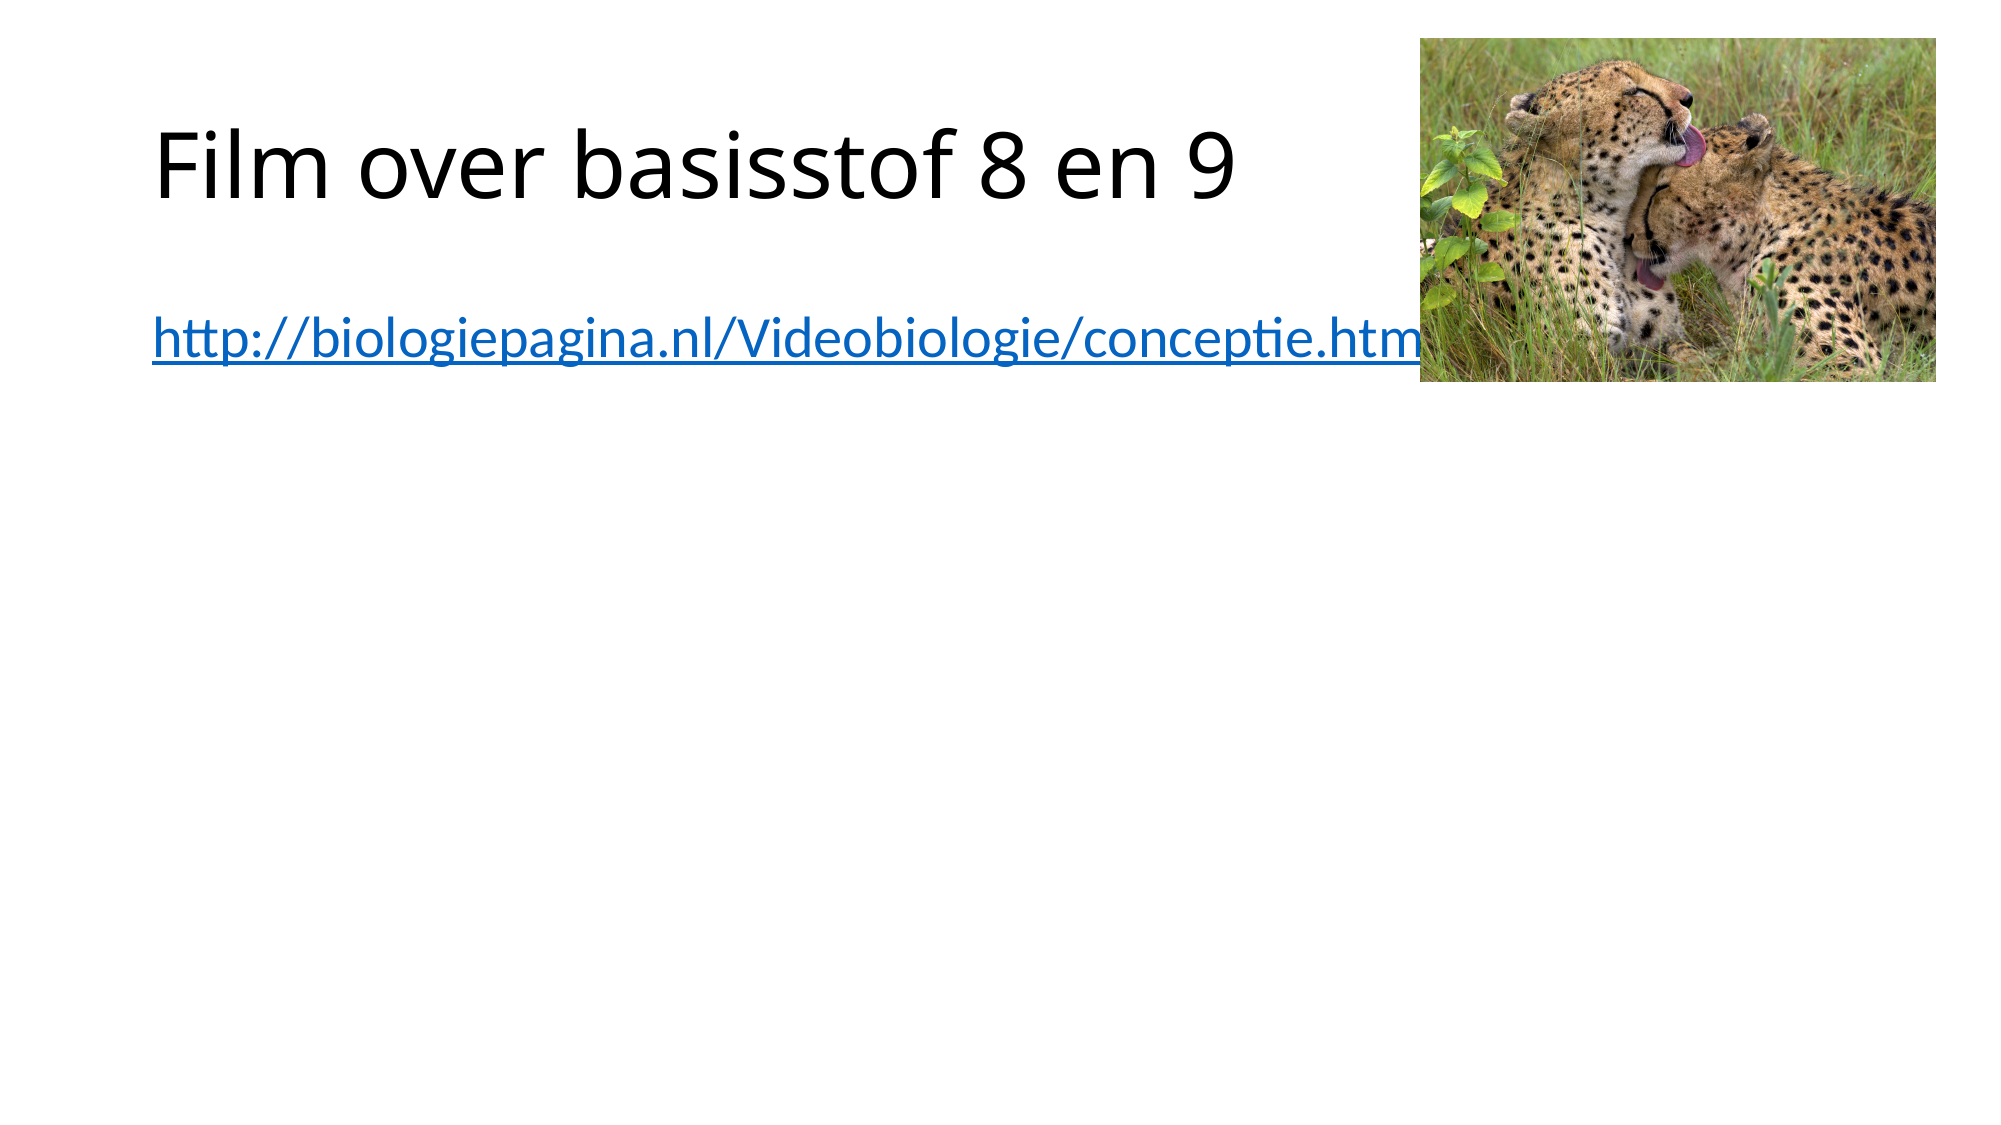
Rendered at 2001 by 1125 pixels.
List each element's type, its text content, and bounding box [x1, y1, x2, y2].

list http://biologiepagina.nl/Videobiologie/conceptie.htm [137, 299, 1863, 1014]
title Film over basisstof 8 en 9 [137, 59, 1420, 278]
picture [1420, 38, 1936, 382]
